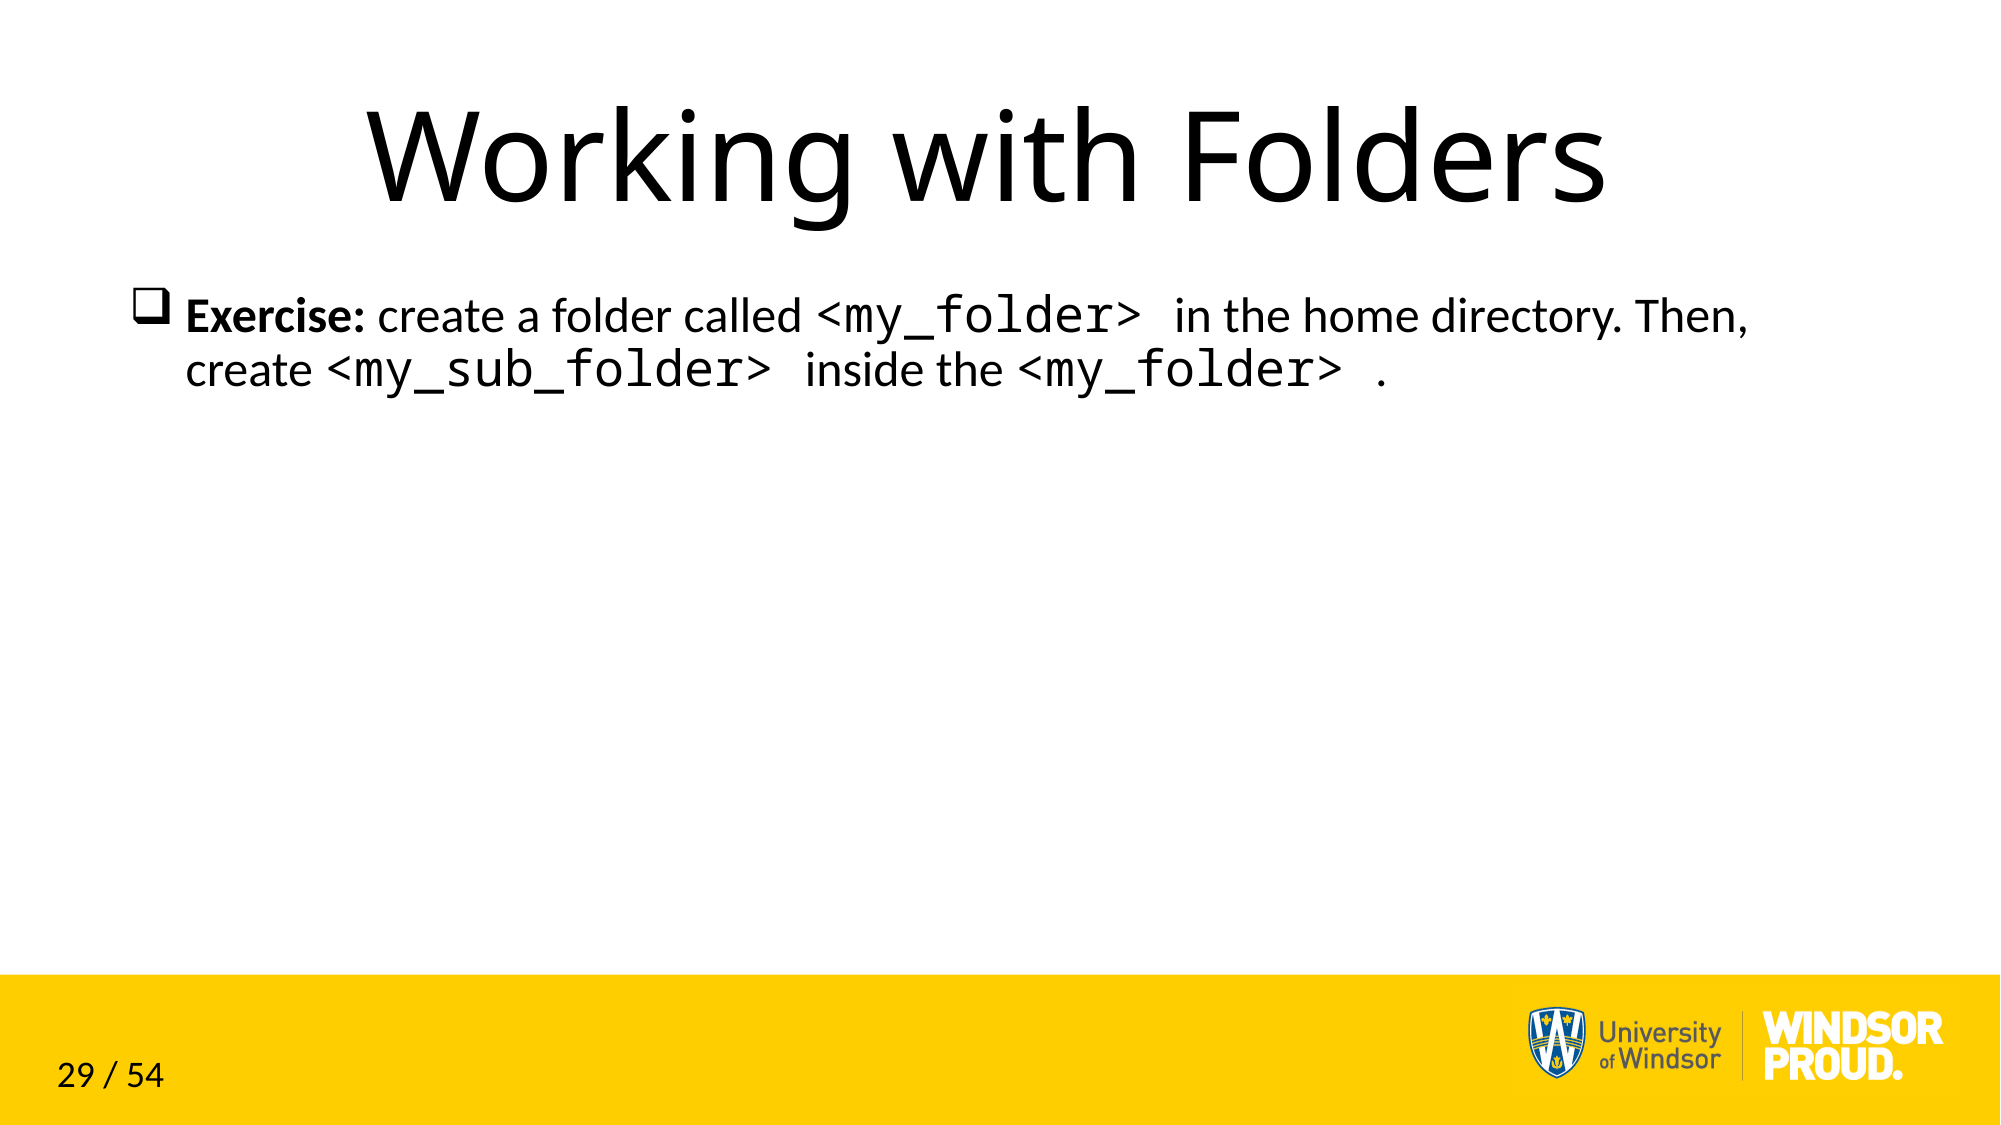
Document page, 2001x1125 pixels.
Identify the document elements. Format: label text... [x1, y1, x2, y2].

picture [0, 0, 2000, 1125]
title Working with Folders [249, 48, 1726, 237]
subtitle Exercise: create a folder called <my_folder> in the home directory. Then, create <my_sub_folder> inside the <my_folder> . [114, 281, 1893, 930]
slide_number 29 [42, 1042, 525, 1103]
